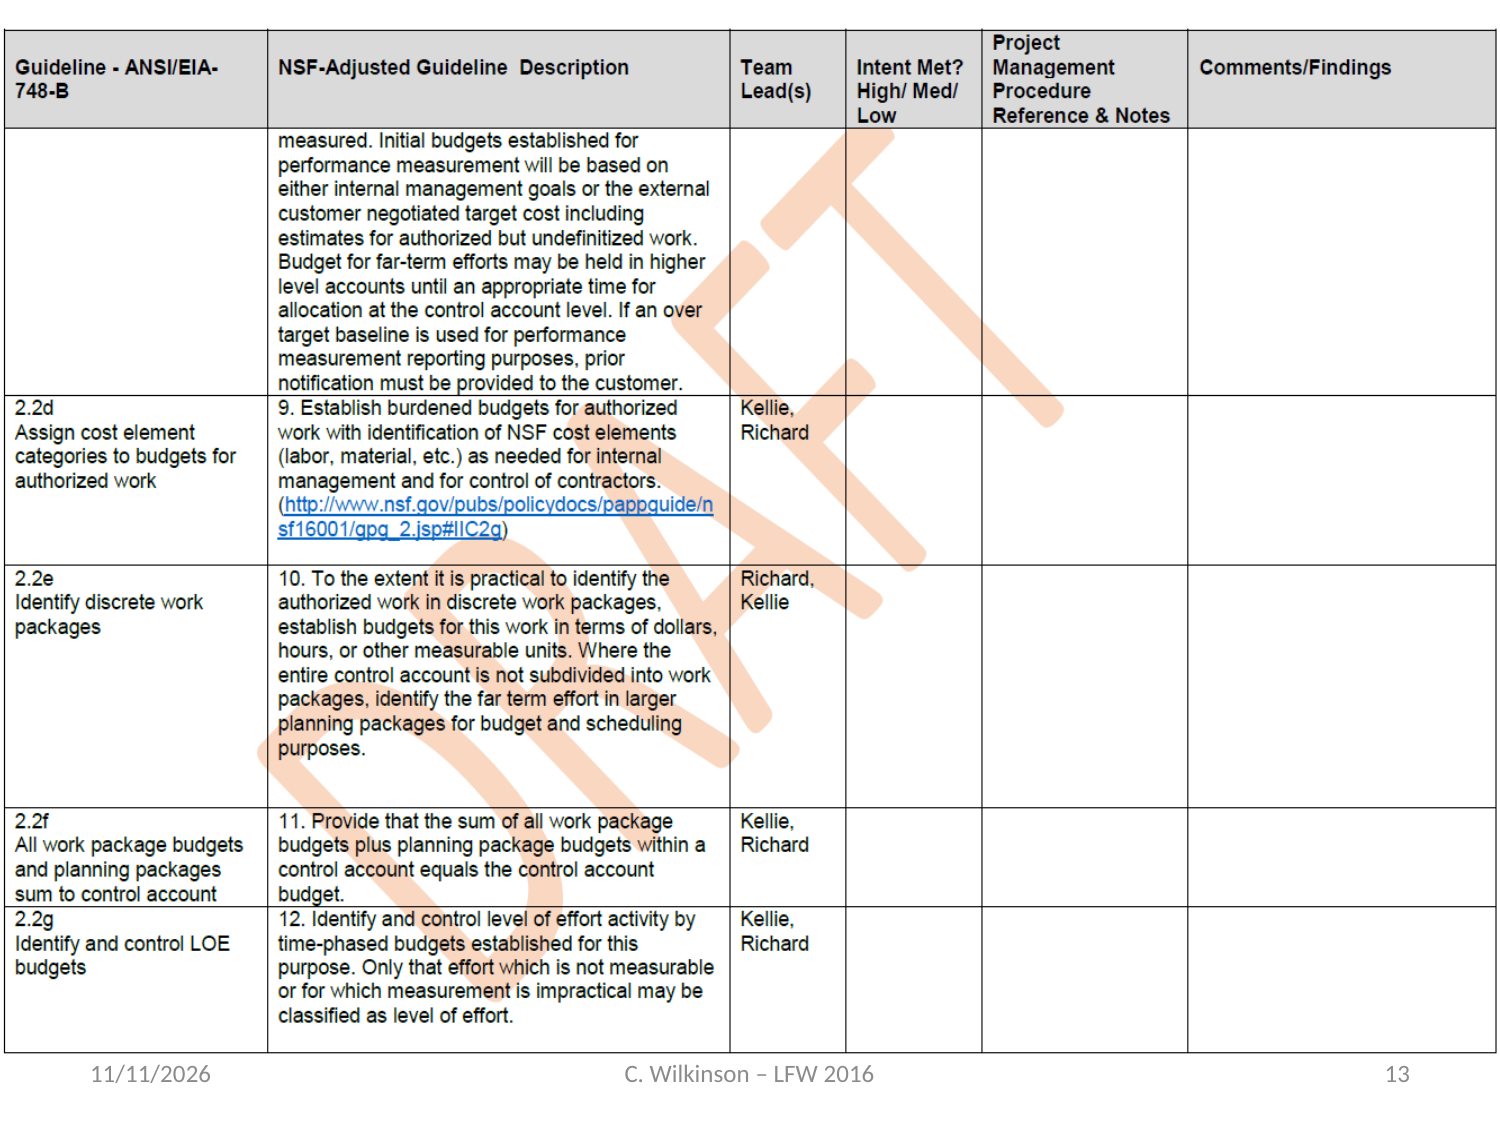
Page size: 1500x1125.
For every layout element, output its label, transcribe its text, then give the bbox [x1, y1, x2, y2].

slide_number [75, 1071, 425, 1103]
slide_number 13 [1074, 1071, 1425, 1103]
footer C. Wilkinson – LFW 2016 [512, 1071, 988, 1103]
picture [0, 24, 1500, 1063]
